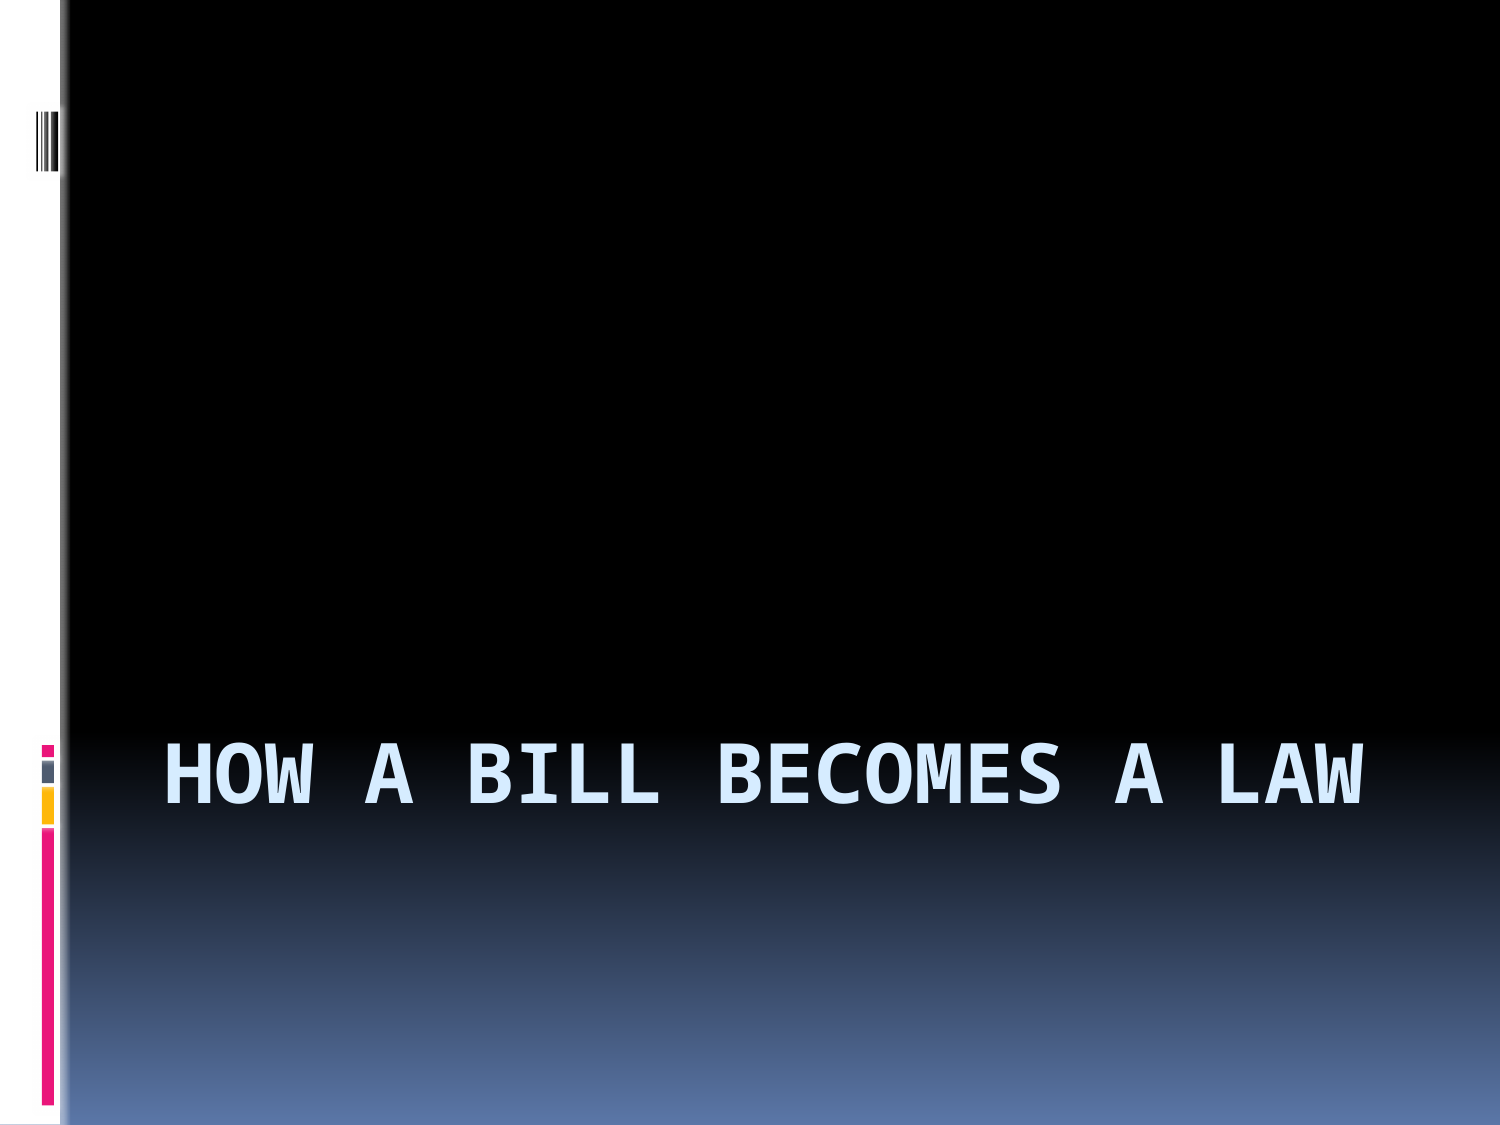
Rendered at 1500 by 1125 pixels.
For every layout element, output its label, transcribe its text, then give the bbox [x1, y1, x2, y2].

title How A Bill Becomes a Law [150, 712, 1425, 1037]
